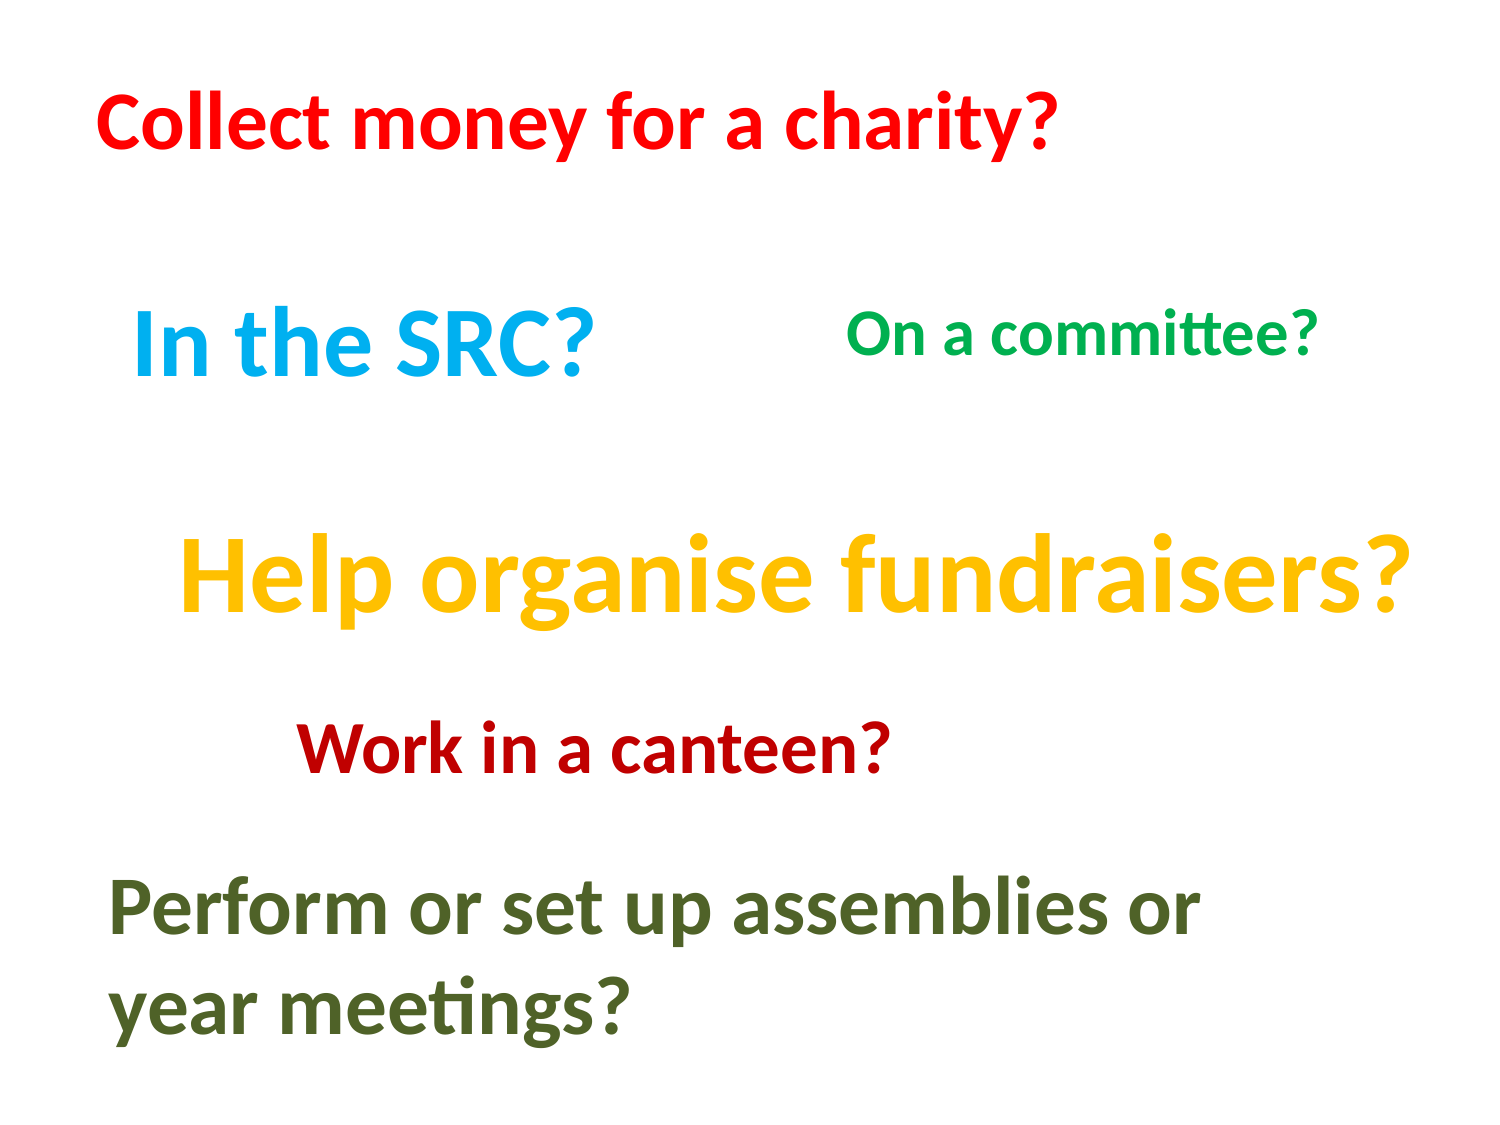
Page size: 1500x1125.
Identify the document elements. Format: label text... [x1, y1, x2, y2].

text_box Help organise fundraisers? [164, 492, 1477, 642]
text_box In the SRC? [117, 269, 633, 405]
text_box Work in a canteen? [281, 691, 1442, 797]
text_box On a committee? [832, 281, 1395, 376]
text_box Perform or set up assemblies or year meetings? [93, 843, 1254, 1059]
text_box Collect money for a charity? [81, 58, 1360, 284]
